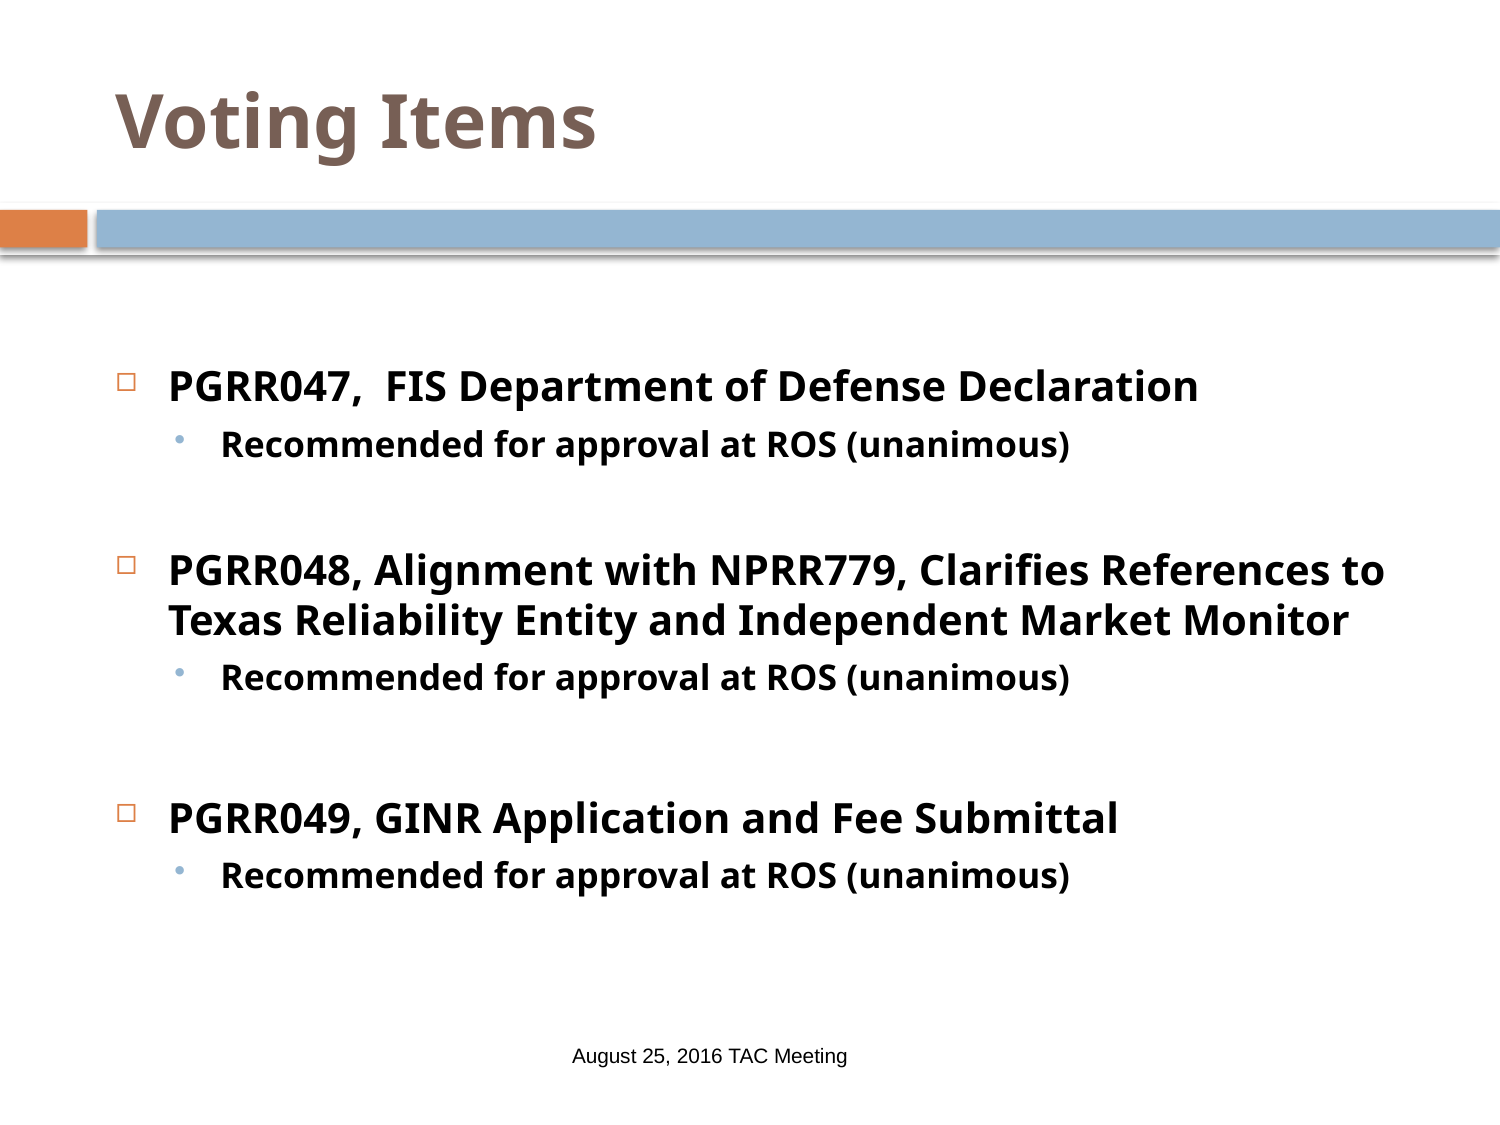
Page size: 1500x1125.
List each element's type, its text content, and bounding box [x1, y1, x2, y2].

footer August 25, 2016 TAC Meeting [100, 1025, 863, 1085]
list PGRR047, FIS Department of Defense Declaration Recommended for approval at ROS (unanimous) PGRR048, Alignment with NPRR779, Clarifies References to Texas Reliability Entity and Independent Market Monitor Recommended for approval at ROS (unanimous) PGRR049, GINR Application and Fee Submittal Recommended for approval at ROS (unanimous) [100, 297, 1439, 1001]
title Voting Items [100, 37, 1439, 201]
